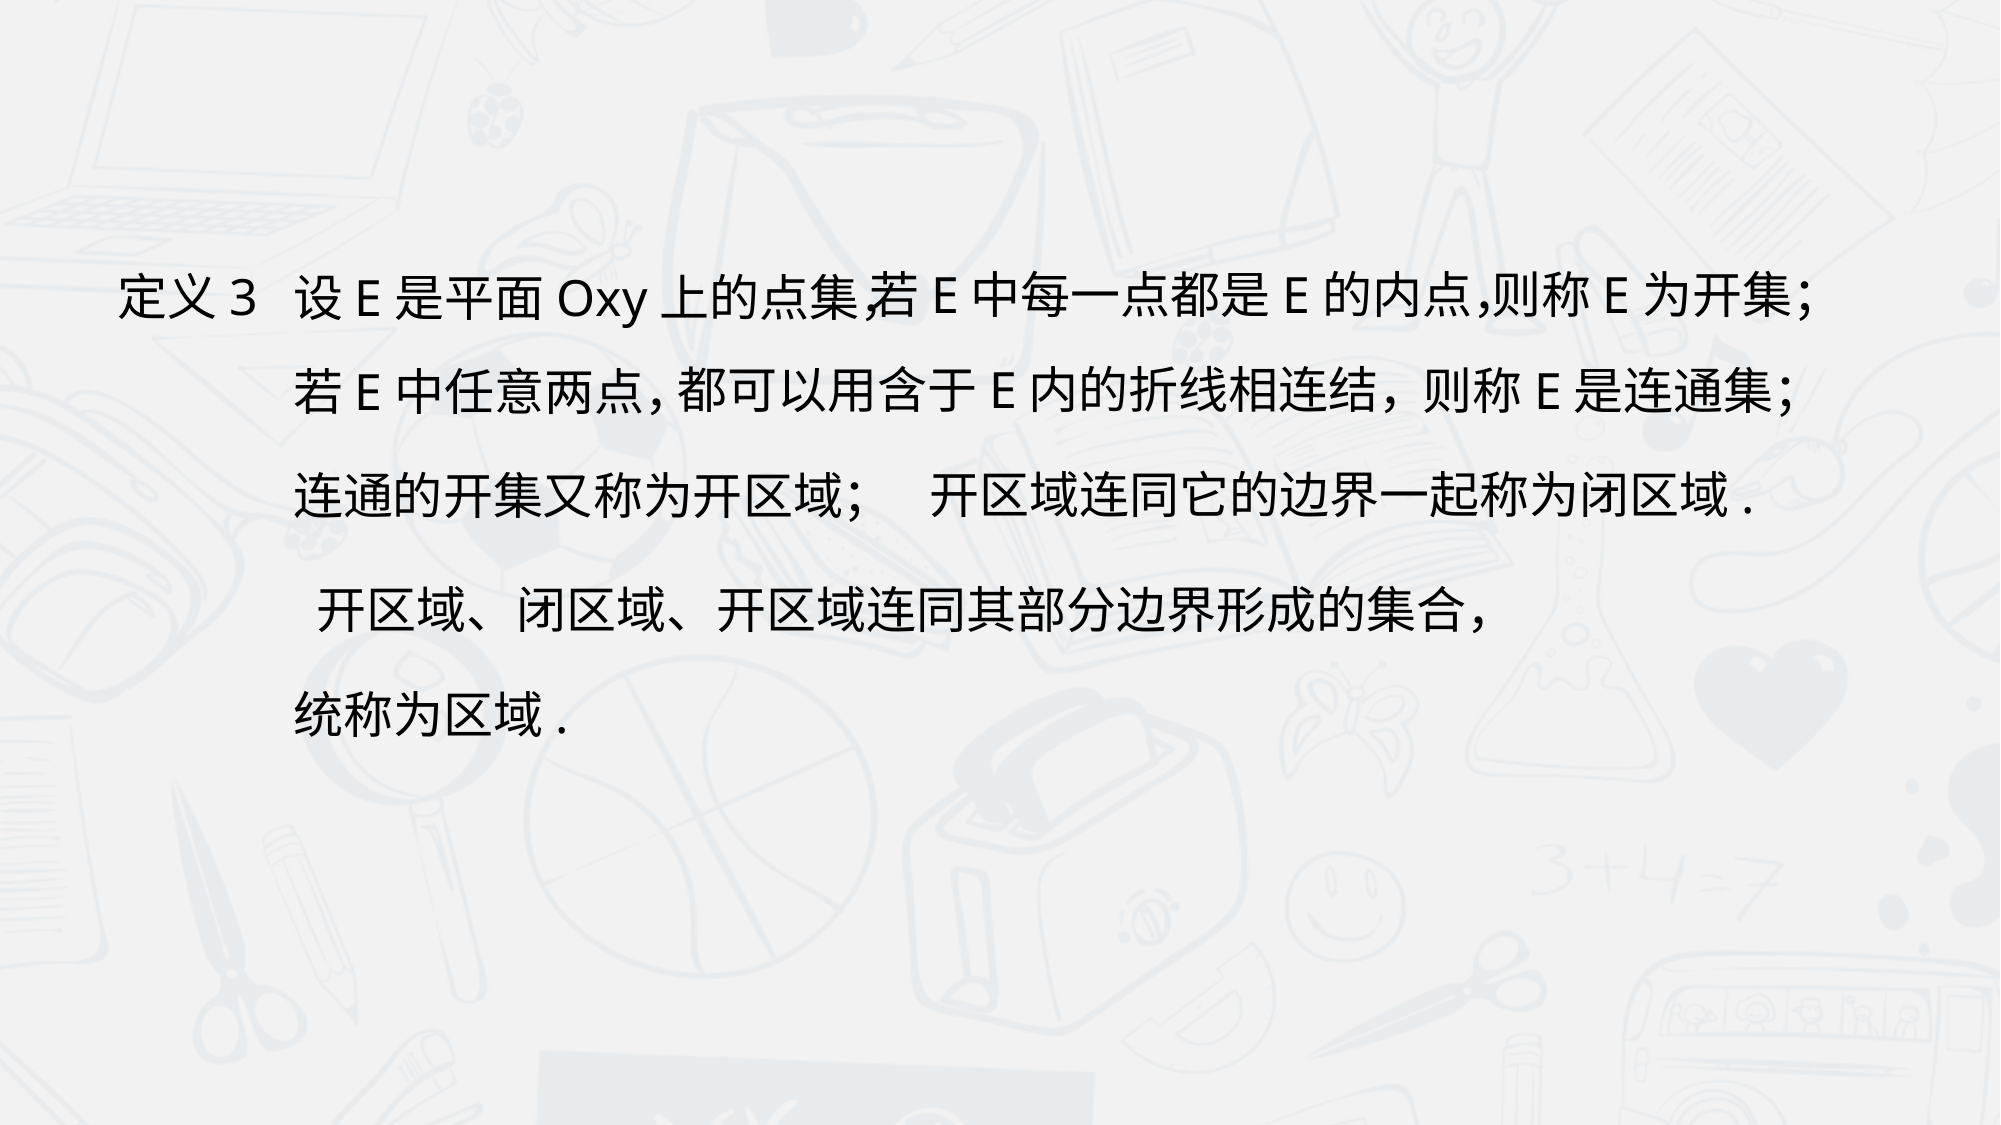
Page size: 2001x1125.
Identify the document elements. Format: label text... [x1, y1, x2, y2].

text_box 统称为区域. [234, 698, 1950, 752]
text_box 设E是平面Oxy上的点集， [234, 281, 1830, 334]
text_box 若E中任意两点， [234, 375, 1830, 428]
text_box 定义3 [58, 280, 810, 334]
text_box 则称E为开集； [1432, 278, 2000, 332]
text_box 开区域连同它的边界一起称为闭区域. [870, 478, 2000, 531]
text_box 开区域、闭区域、开区域连同其部分边界形成的集合， [234, 592, 1950, 646]
text_box 若E中每一点都是E的内点， [810, 278, 1432, 332]
text_box 连通的开集又称为开区域； [234, 479, 1830, 532]
text_box 则称E是连通集； [1363, 374, 2000, 427]
text_box 都可以用含于E内的折线相连结， [618, 373, 2000, 426]
